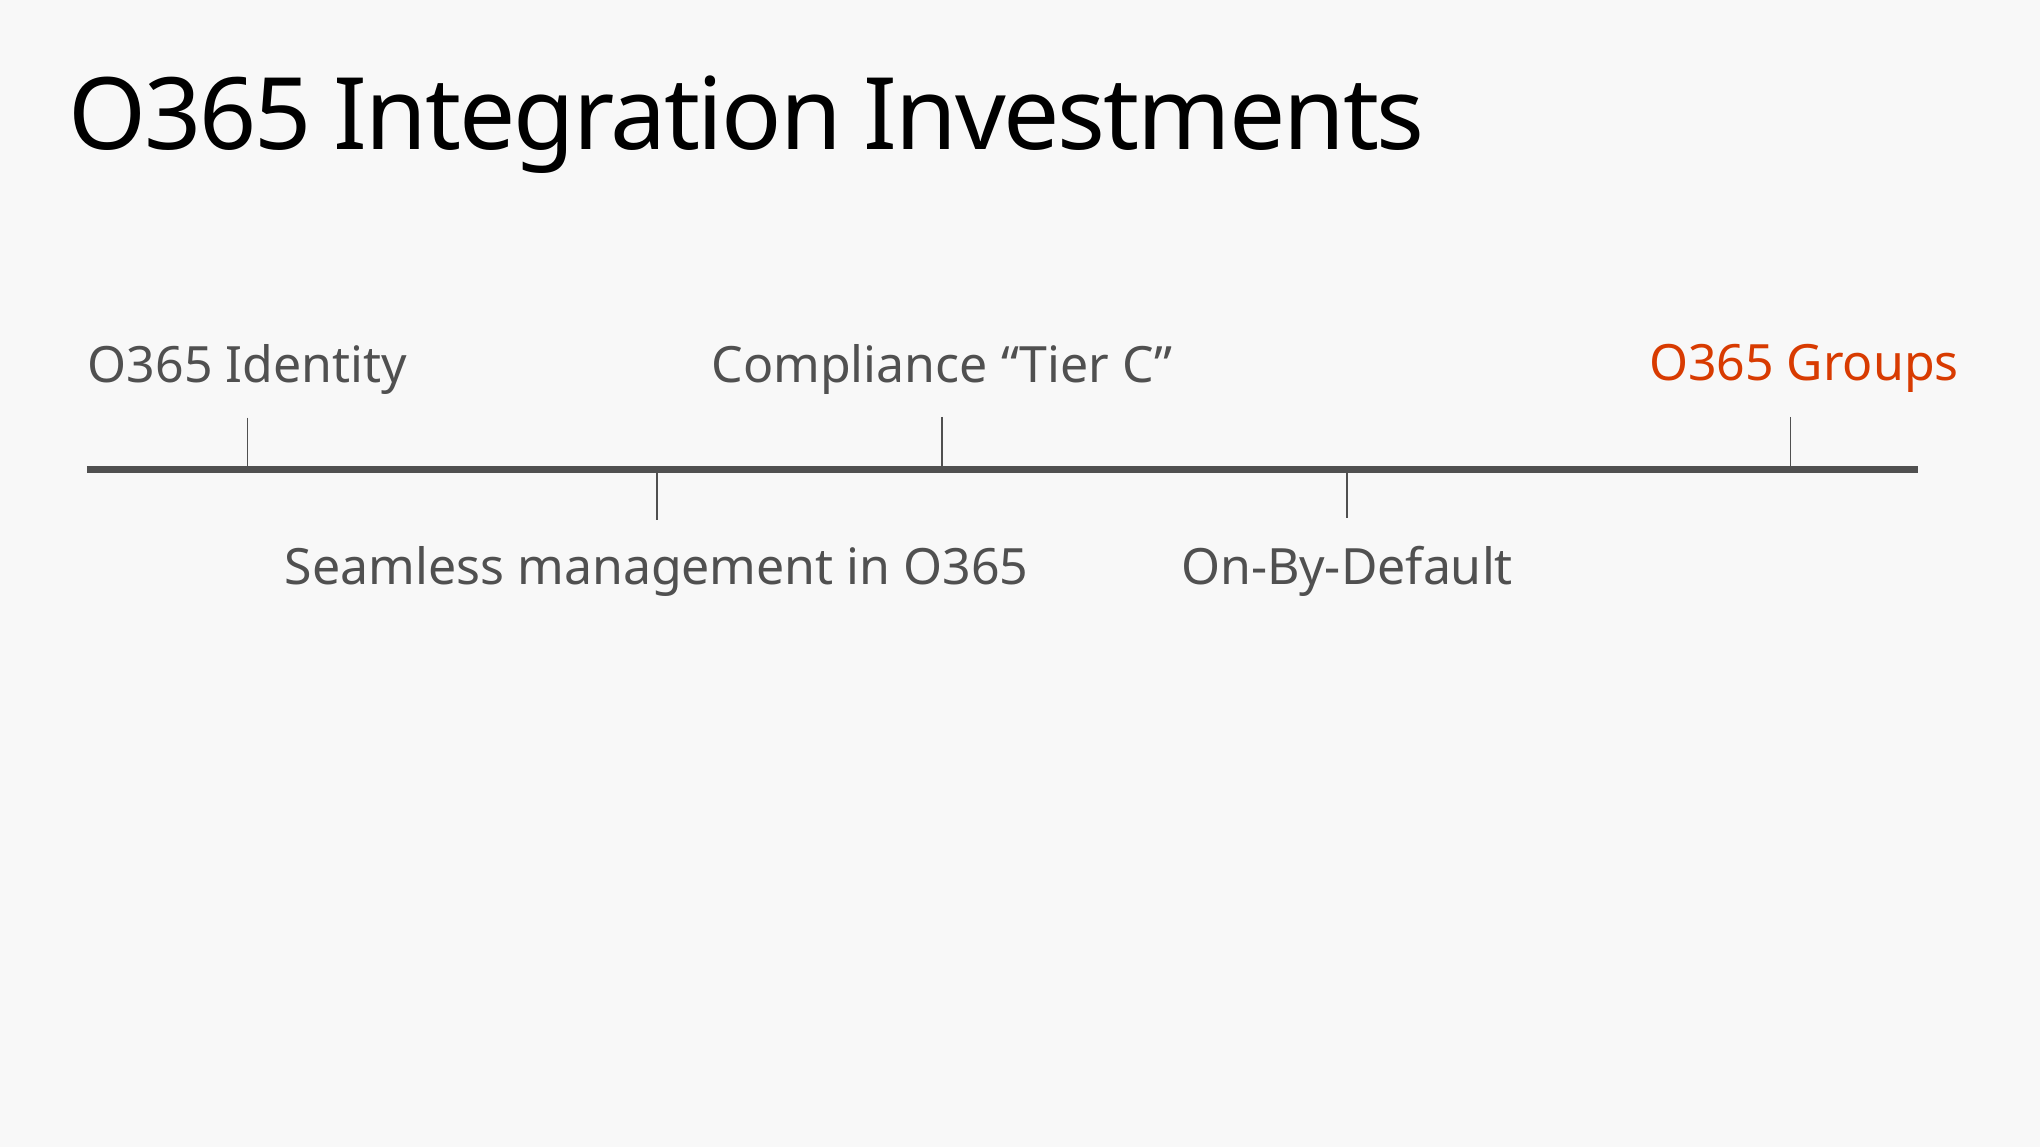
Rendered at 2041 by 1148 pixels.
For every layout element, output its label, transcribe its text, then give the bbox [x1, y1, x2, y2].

text_box O365 Groups [1619, 313, 1989, 416]
text_box O365 Identity [57, 315, 437, 418]
title O365 Integration Investments [45, 48, 1996, 199]
text_box Compliance “Tier C” [681, 315, 1203, 418]
text_box On-By-Default [1150, 517, 1543, 620]
text_box Seamless management in O365 [254, 517, 1059, 620]
